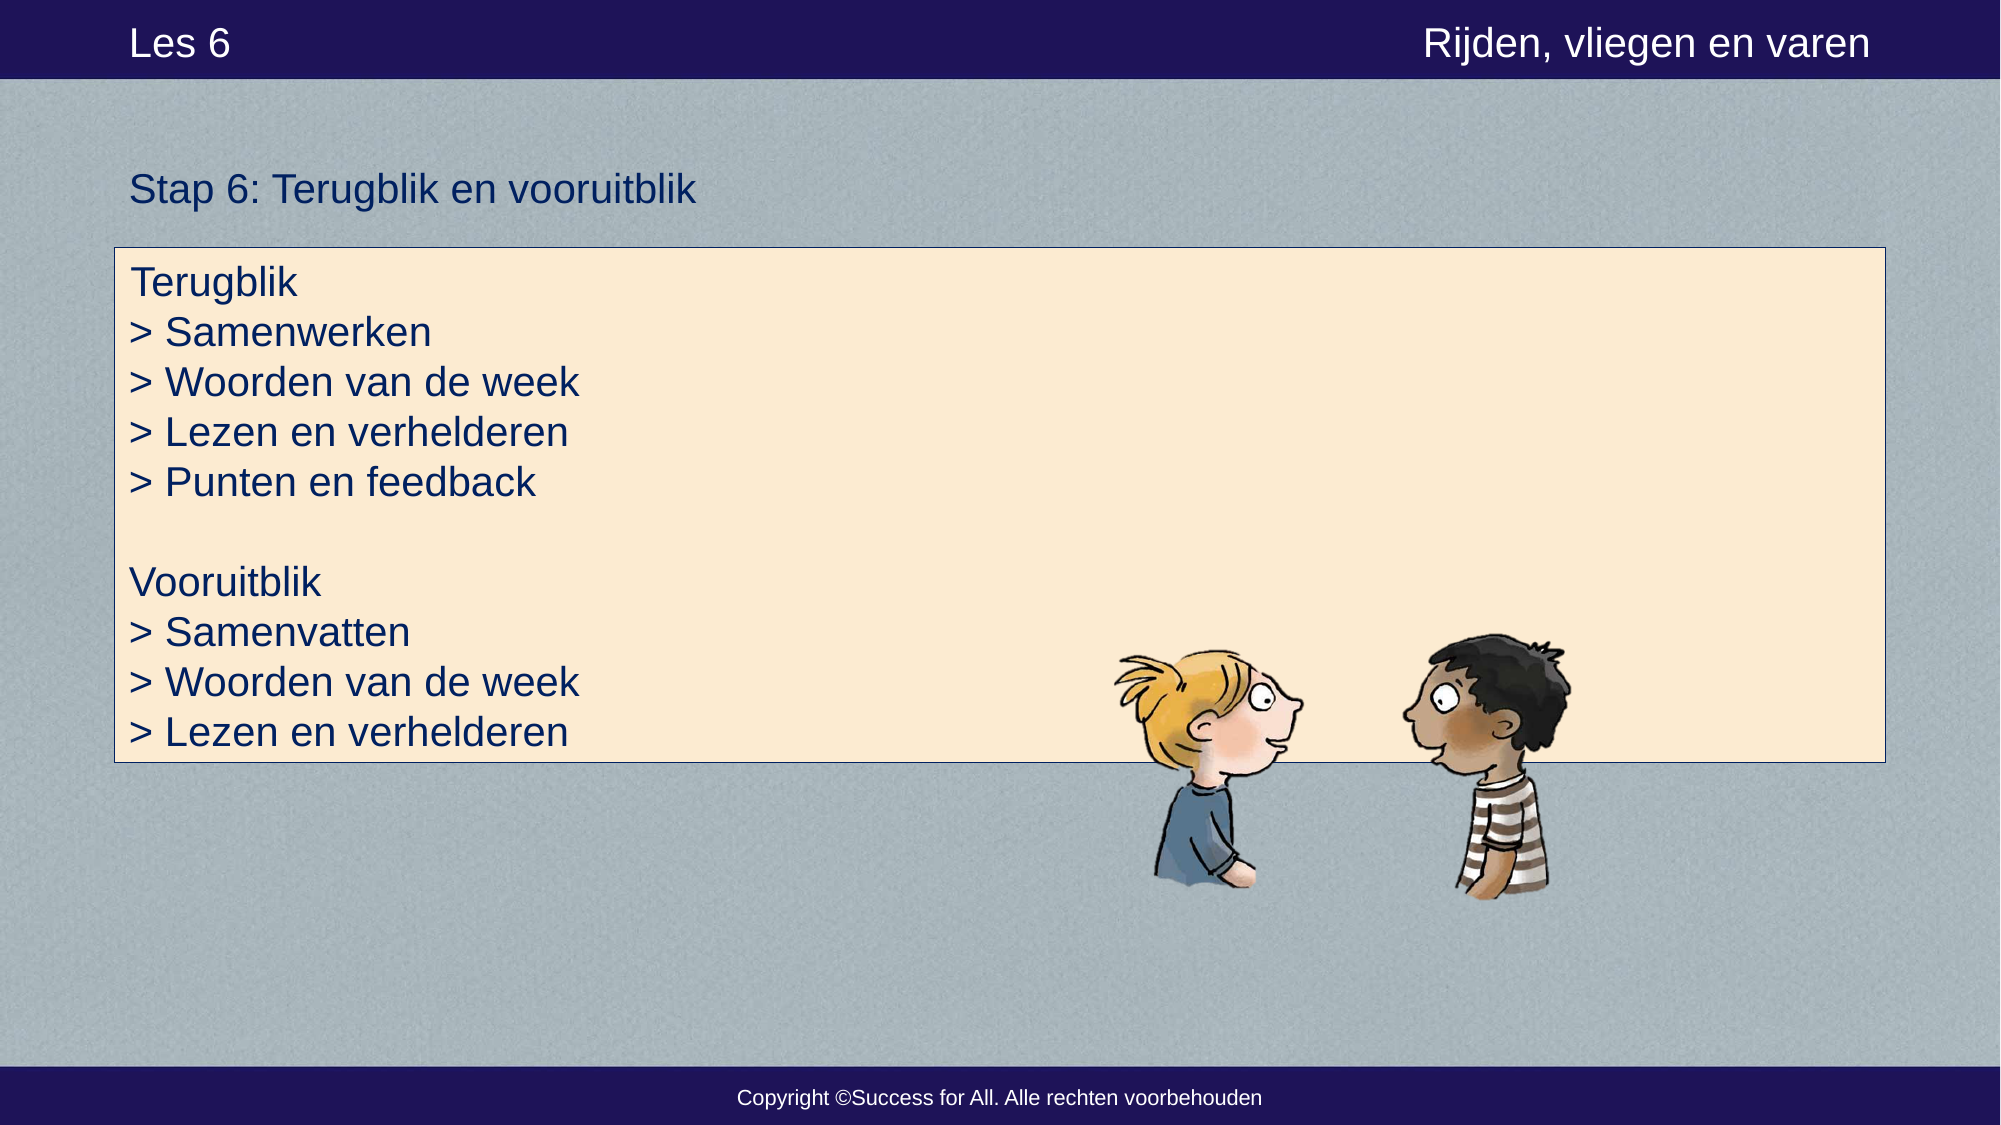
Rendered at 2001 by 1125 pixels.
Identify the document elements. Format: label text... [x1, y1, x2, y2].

text_box Rijden, vliegen en varen [999, 8, 1886, 73]
text_box Stap 6: Terugblik en vooruitblik [114, 154, 907, 220]
picture [0, 0, 2001, 1125]
text_box Les 6 [114, 8, 354, 73]
text_box Copyright ©Success for All. Alle rechten voorbehouden [0, 1076, 2000, 1125]
text_box Terugblik > Samenwerken > Woorden van de week > Lezen en verhelderen > Punten en feedback Vooruitblik > Samenvatten > Woorden van de week > Lezen en verhelderen [114, 247, 1886, 763]
